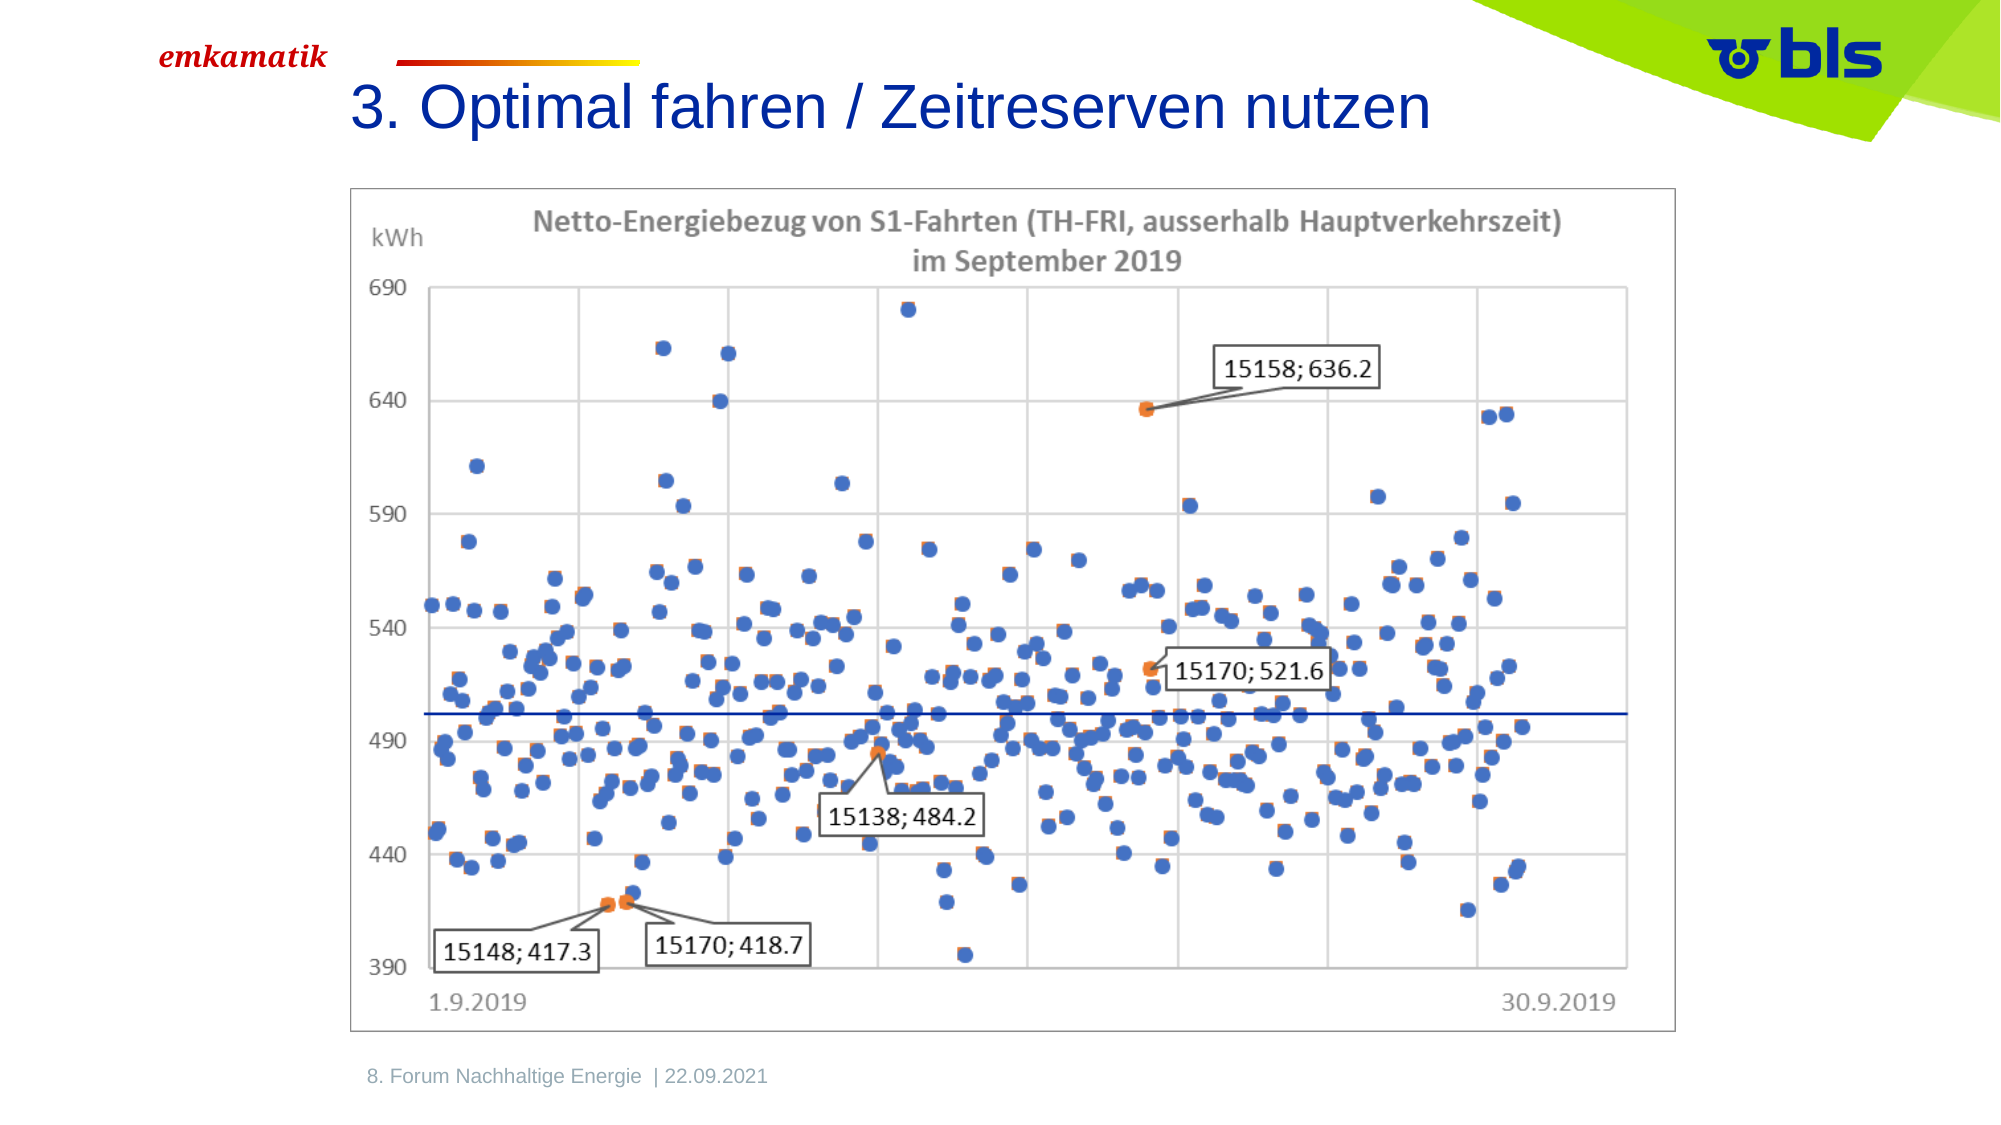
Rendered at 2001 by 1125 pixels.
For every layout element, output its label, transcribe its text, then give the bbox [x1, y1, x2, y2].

picture [350, 188, 1676, 1036]
picture [1472, 0, 2001, 142]
title 3. Optimal fahren / Zeitreserven nutzen [350, 65, 1537, 188]
footer 8. Forum Nachhaltige Energie | 22.09.2021 [366, 1062, 1024, 1094]
